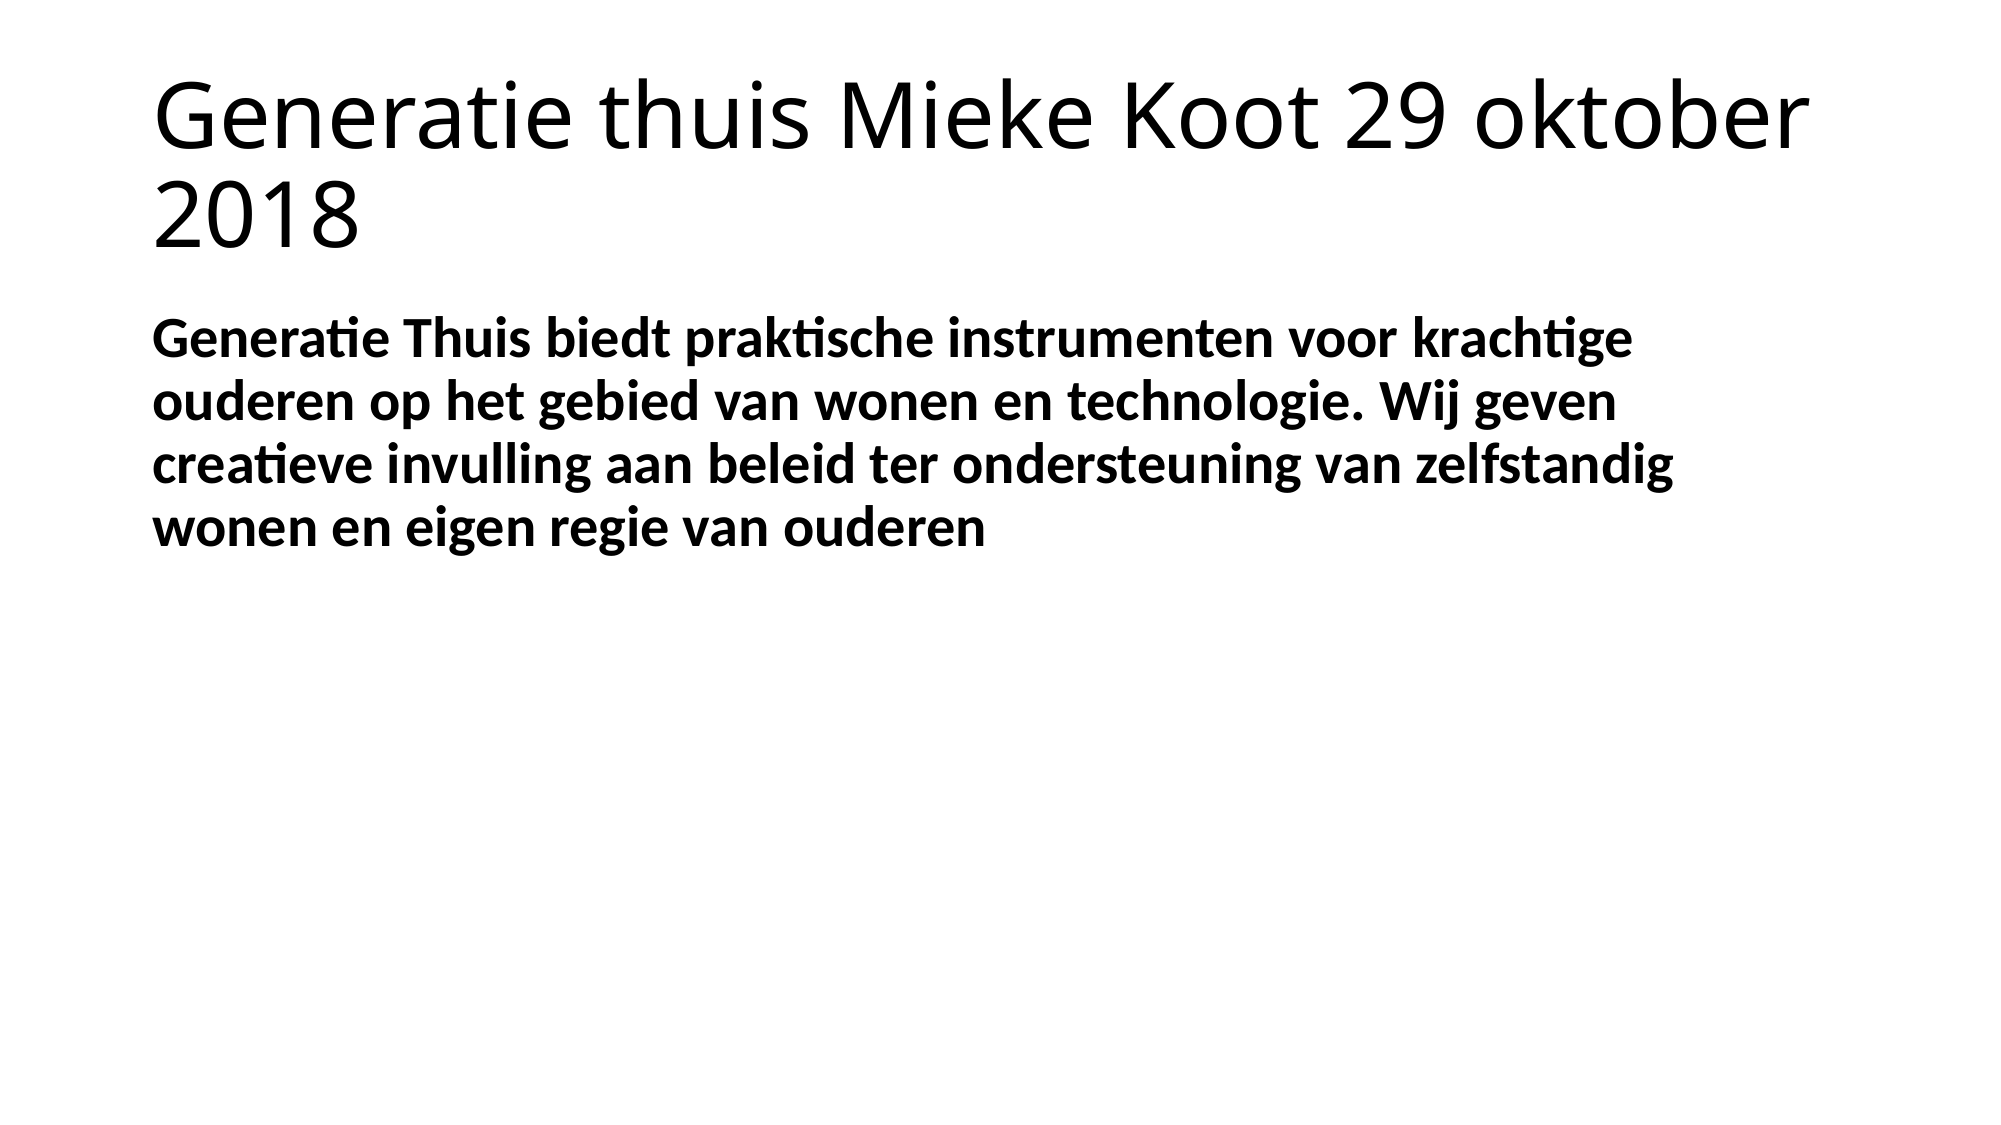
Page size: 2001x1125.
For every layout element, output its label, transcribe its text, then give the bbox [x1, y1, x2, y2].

list Generatie Thuis biedt praktische instrumenten voor krachtige ouderen op het gebied van wonen en technologie. Wij geven creatieve invulling aan beleid ter ondersteuning van zelfstandig wonen en eigen regie van ouderen [137, 299, 1863, 1014]
title Generatie thuis Mieke Koot 29 oktober 2018 [137, 59, 1863, 278]
